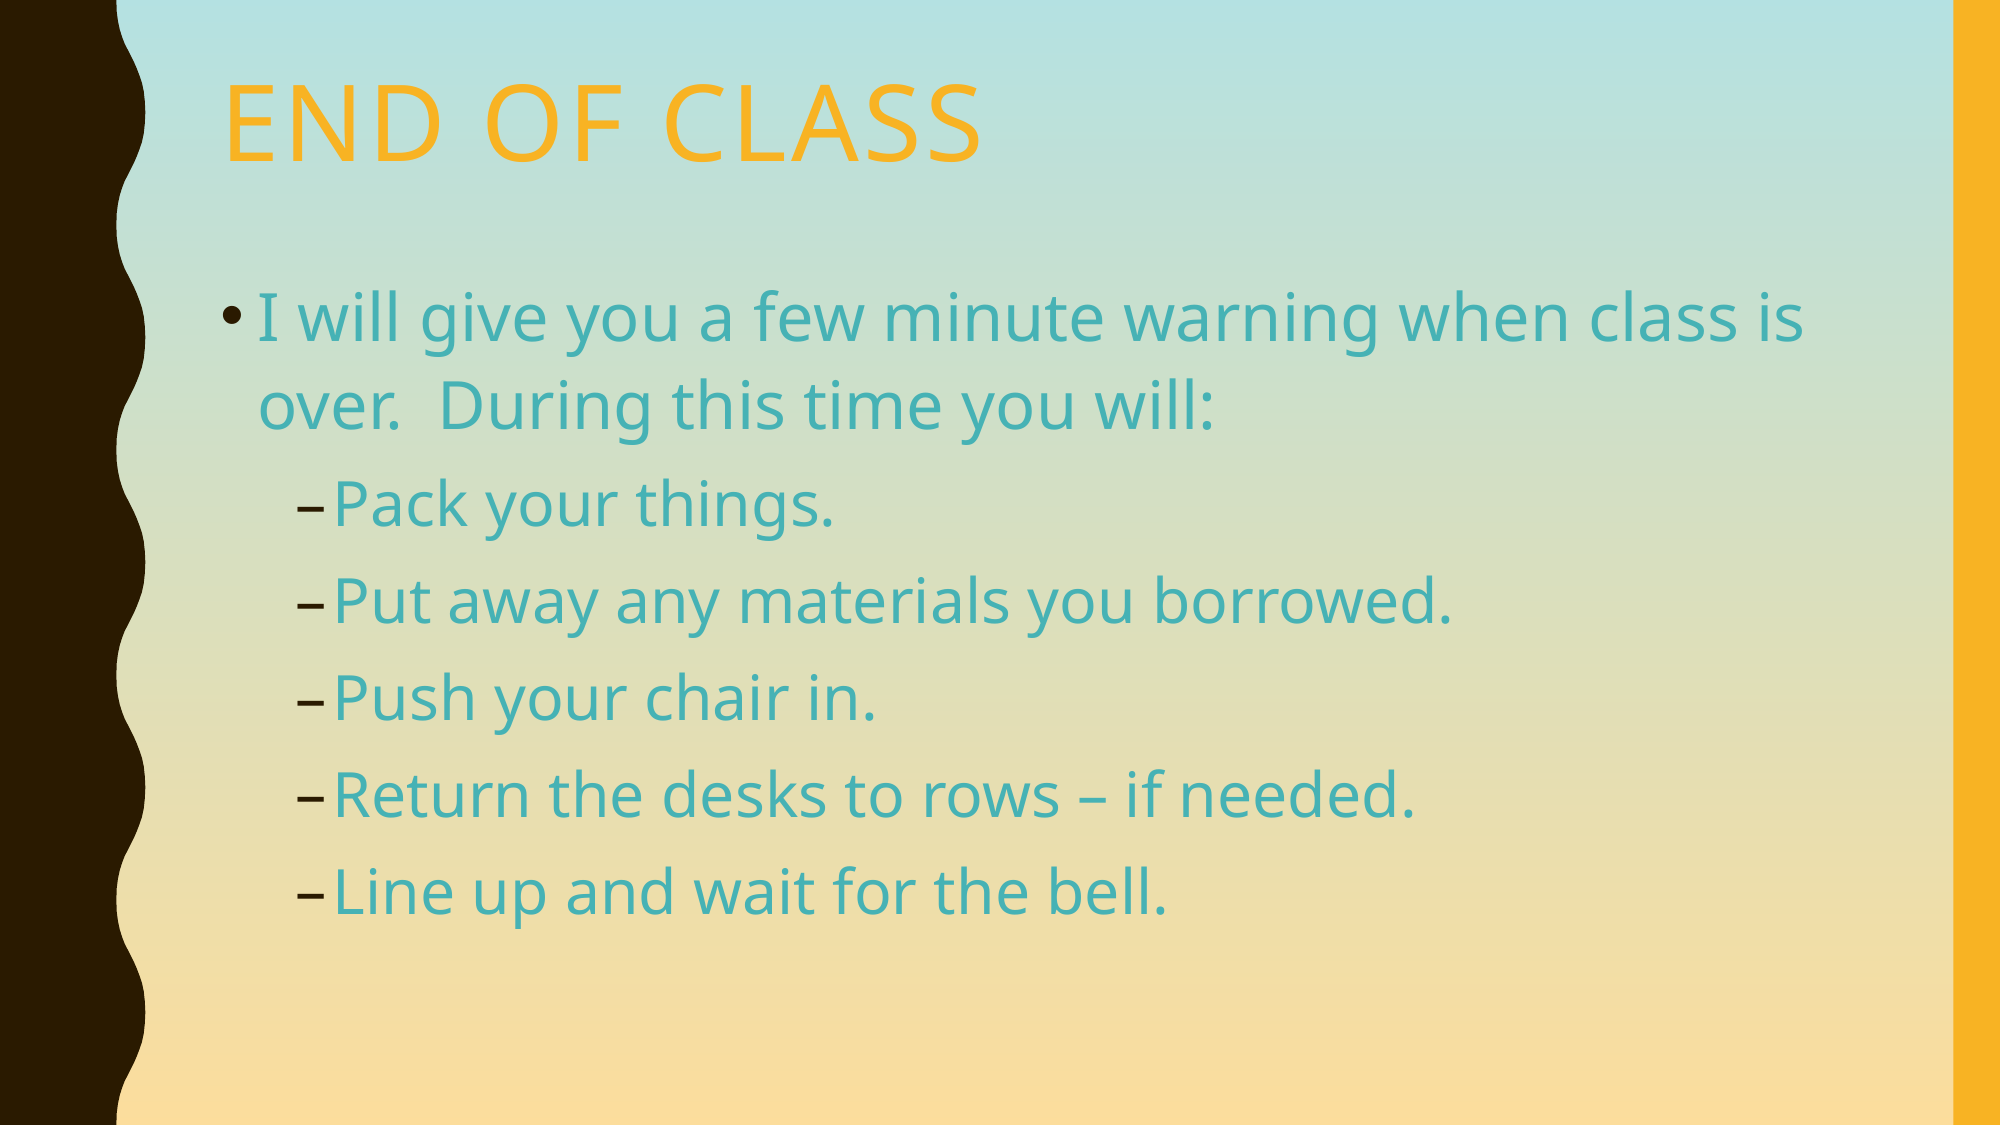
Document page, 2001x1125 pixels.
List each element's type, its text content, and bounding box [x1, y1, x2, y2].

title End of class [205, 62, 1875, 259]
list I will give you a few minute warning when class is over. During this time you will: Pack your things. Put away any materials you borrowed. Push your chair in. Return the desks to rows – if needed. Line up and wait for the bell. [205, 259, 1875, 986]
